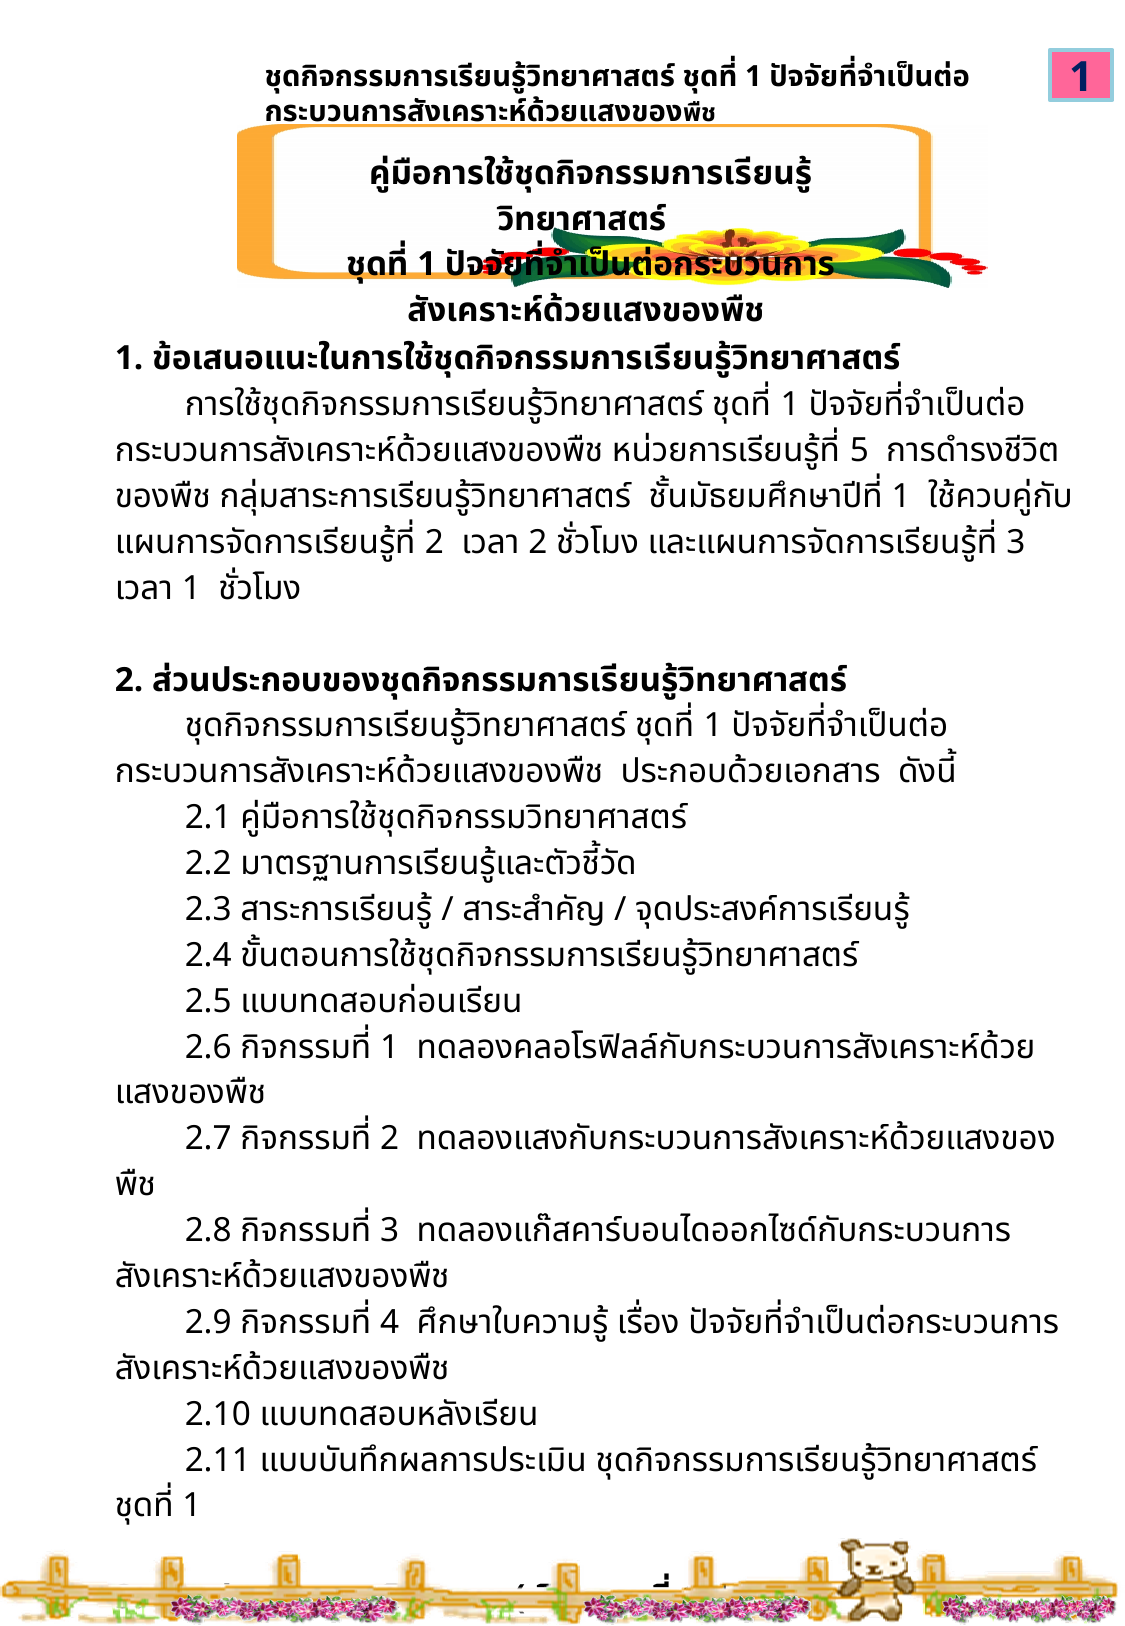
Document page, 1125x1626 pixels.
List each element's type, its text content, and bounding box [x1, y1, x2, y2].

text_box คู่มือการใช้ชุดกิจกรรมการเรียนรู้วิทยาศาสตร์ ชุดที่ 1 ปัจจัยที่จำเป็นต่อกระบวนการสังเคราะห์ด้วยแสงของพืช [281, 297, 900, 336]
picture [237, 124, 988, 288]
picture [0, 1537, 1125, 1625]
text_box ชุดกิจกรรมการเรียนรู้วิทยาศาสตร์ ชุดที่ 1 ปัจจัยที่จำเป็นต่อกระบวนการสังเคราะห์ด้วยแสงของพืช [249, 49, 1085, 135]
text_box 1 [1048, 48, 1114, 102]
text_box 1. ข้อเสนอแนะในการใช้ชุดกิจกรรมการเรียนรู้วิทยาศาสตร์ การใช้ชุดกิจกรรมการเรียนรู้วิทยาศาสตร์ ชุดที่ 1 ปัจจัยที่จำเป็นต่อกระบวนการสังเคราะห์ด้วยแสงของพืช หน่วยการเรียนรู้ที่ 5 การดำรงชีวิตของพืช กลุ่มสาระการเรียนรู้วิทยาศาสตร์ ชั้นมัธยมศึกษาปีที่ 1 ใช้ควบคู่กับแผนการจัดการเรียนรู้ที่ 2 เวลา 2 ชั่วโมง และแผนการจัดการเรียนรู้ที่ 3 เวลา 1 ชั่วโมง 2. ส่วนประกอบของชุดกิจกรรมการเรียนรู้วิทยาศาสตร์ ชุดกิจกรรมการเรียนรู้วิทยาศาสตร์ ชุดที่ 1 ปัจจัยที่จำเป็นต่อกระบวนการสังเคราะห์ด้วยแสงของพืช ประกอบด้วยเอกสาร ดังนี้ 2.1 คู่มือการใช้ชุดกิจกรรมวิทยาศาสตร์ 2.2 มาตรฐานการเรียนรู้และตัวชี้วัด 2.3 สาระการเรียนรู้ / สาระสำคัญ / จุดประสงค์การเรียนรู้ 2.4 ขั้นตอนการใช้ชุดกิจกรรมการเรียนรู้วิทยาศาสตร์ 2.5 แบบทดสอบก่อนเรียน 2.6 กิจกรรมที่ 1 ทดลองคลอโรฟิลล์กับกระบวนการสังเคราะห์ด้วยแสงของพืช 2.7 กิจกรรมที่ 2 ทดลองแสงกับกระบวนการสังเคราะห์ด้วยแสงของพืช 2.8 กิจกรรมที่ 3 ทดลองแก๊สคาร์บอนไดออกไซด์กับกระบวนการสังเคราะห์ด้วยแสงของพืช 2.9 กิจกรรมที่ 4 ศึกษาใบความรู้ เรื่อง ปัจจัยที่จำเป็นต่อกระบวนการสังเคราะห์ด้วยแสงของพืช 2.10 แบบทดสอบหลังเรียน 2.11 แบบบันทึกผลการประเมิน ชุดกิจกรรมการเรียนรู้วิทยาศาสตร์ ชุดที่ 1 3. ส่วนประกอบของกิจกรรม ( กิจกรรมที่ 1-4 ) 3.1 ใบกิจกรรม / ใบความรู้ 3.2 แบบบันทึกกิจกรรม 3.3 แนวคำตอบกิจกรรม 3.4 เกณฑ์การให้คะแนน [99, 298, 1100, 1535]
